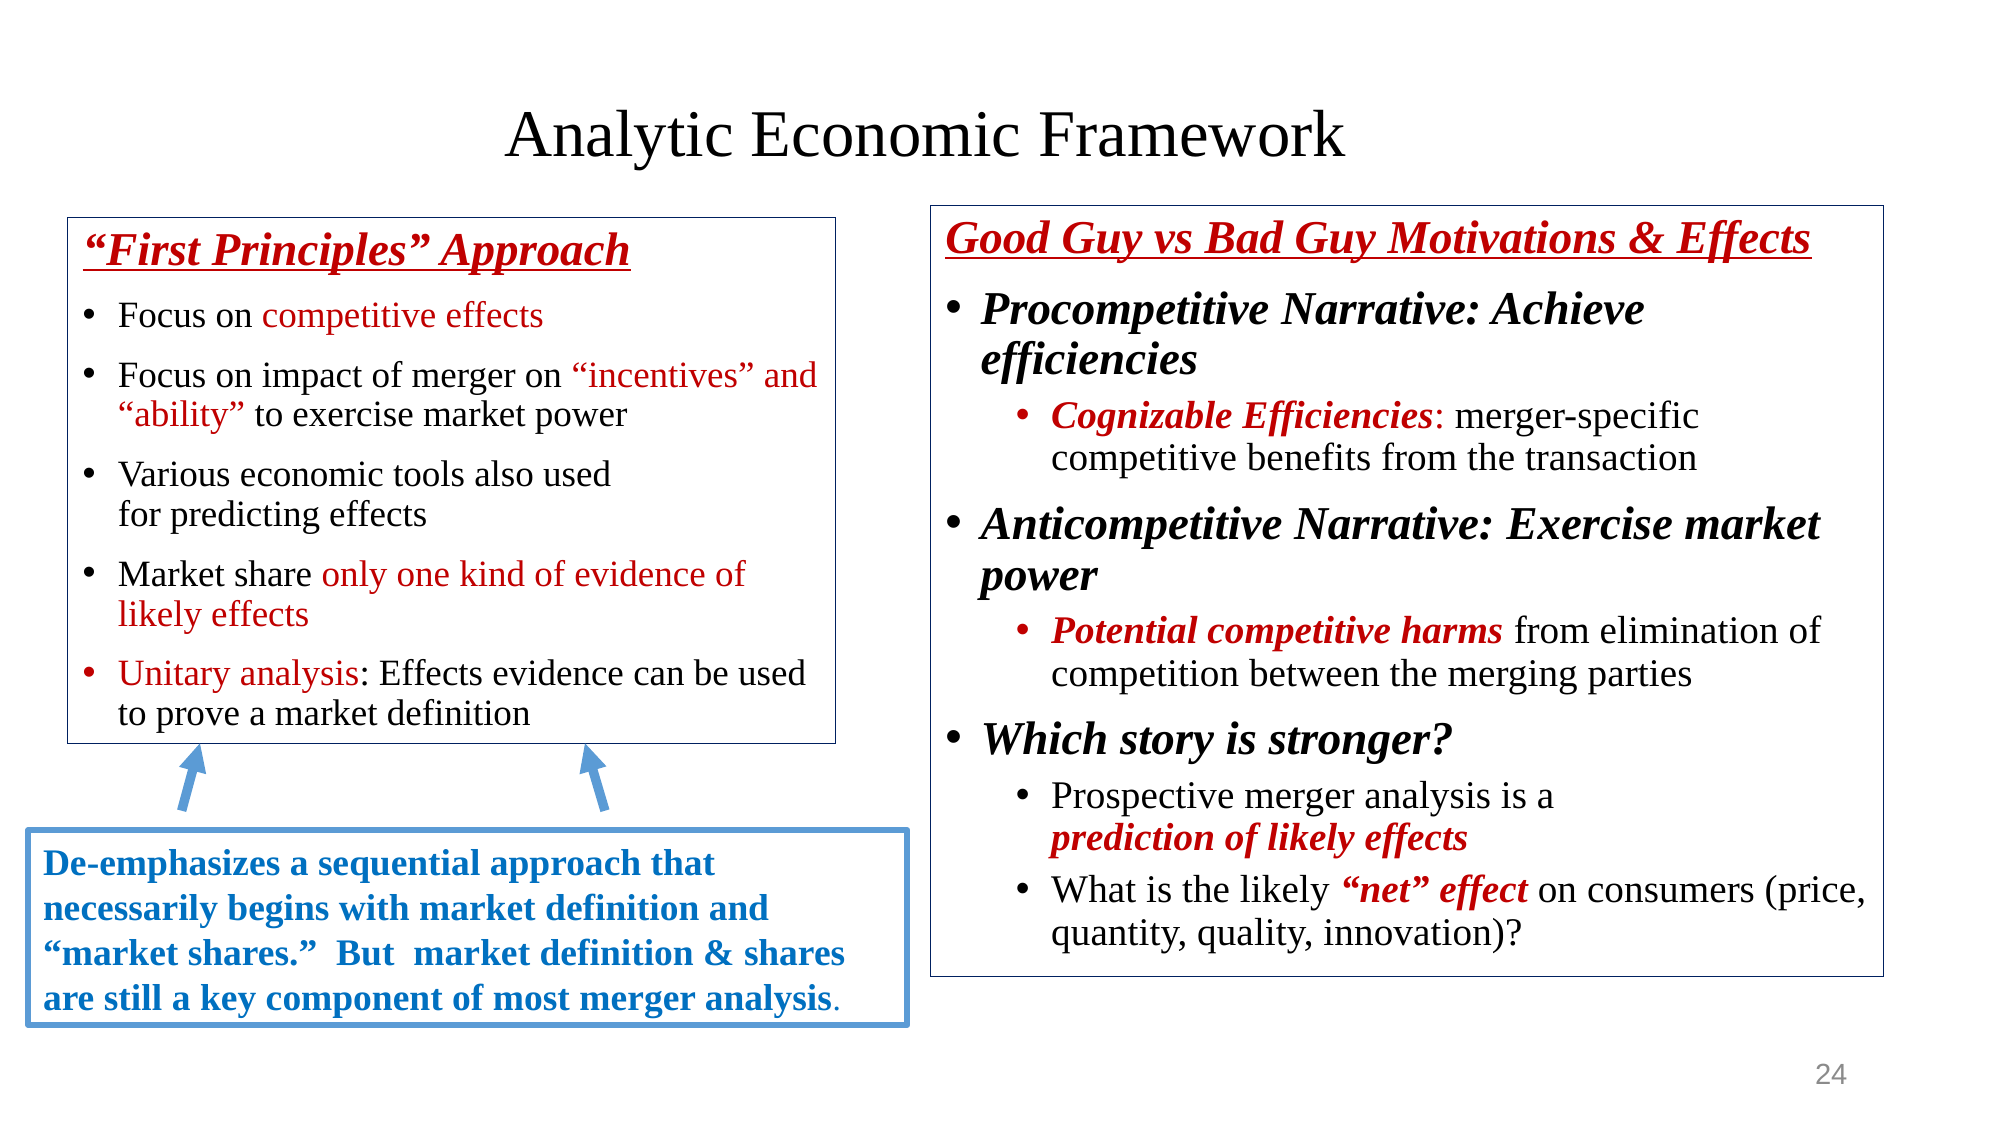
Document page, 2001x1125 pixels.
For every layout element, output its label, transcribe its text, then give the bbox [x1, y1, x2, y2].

title Analytic Economic Framework [137, 26, 1863, 245]
slide_number 24 [1412, 1042, 1863, 1103]
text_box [584, 743, 605, 811]
list Good Guy vs Bad Guy Motivations & Effects Procompetitive Narrative: Achieve efficiencies Cognizable Efficiencies: merger-specific competitive benefits from the transaction Anticompetitive Narrative: Exercise market power Potential competitive harms from elimination of competition between the merging parties Which story is stronger? Prospective merger analysis is a prediction of likely effects What is the likely “net” effect on consumers (price, quantity, quality, innovation)? [930, 205, 1884, 977]
list “First Principles” Approach Focus on competitive effects Focus on impact of merger on “incentives” and “ability” to exercise market power Various economic tools also used for predicting effects Market share only one kind of evidence of likely effects Unitary analysis: Effects evidence can be used to prove a market definition [67, 217, 836, 744]
text_box De-emphasizes a sequential approach that necessarily begins with market definition and “market shares.” But market definition & shares are still a key component of most merger analysis. [28, 830, 908, 1025]
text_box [181, 743, 200, 811]
